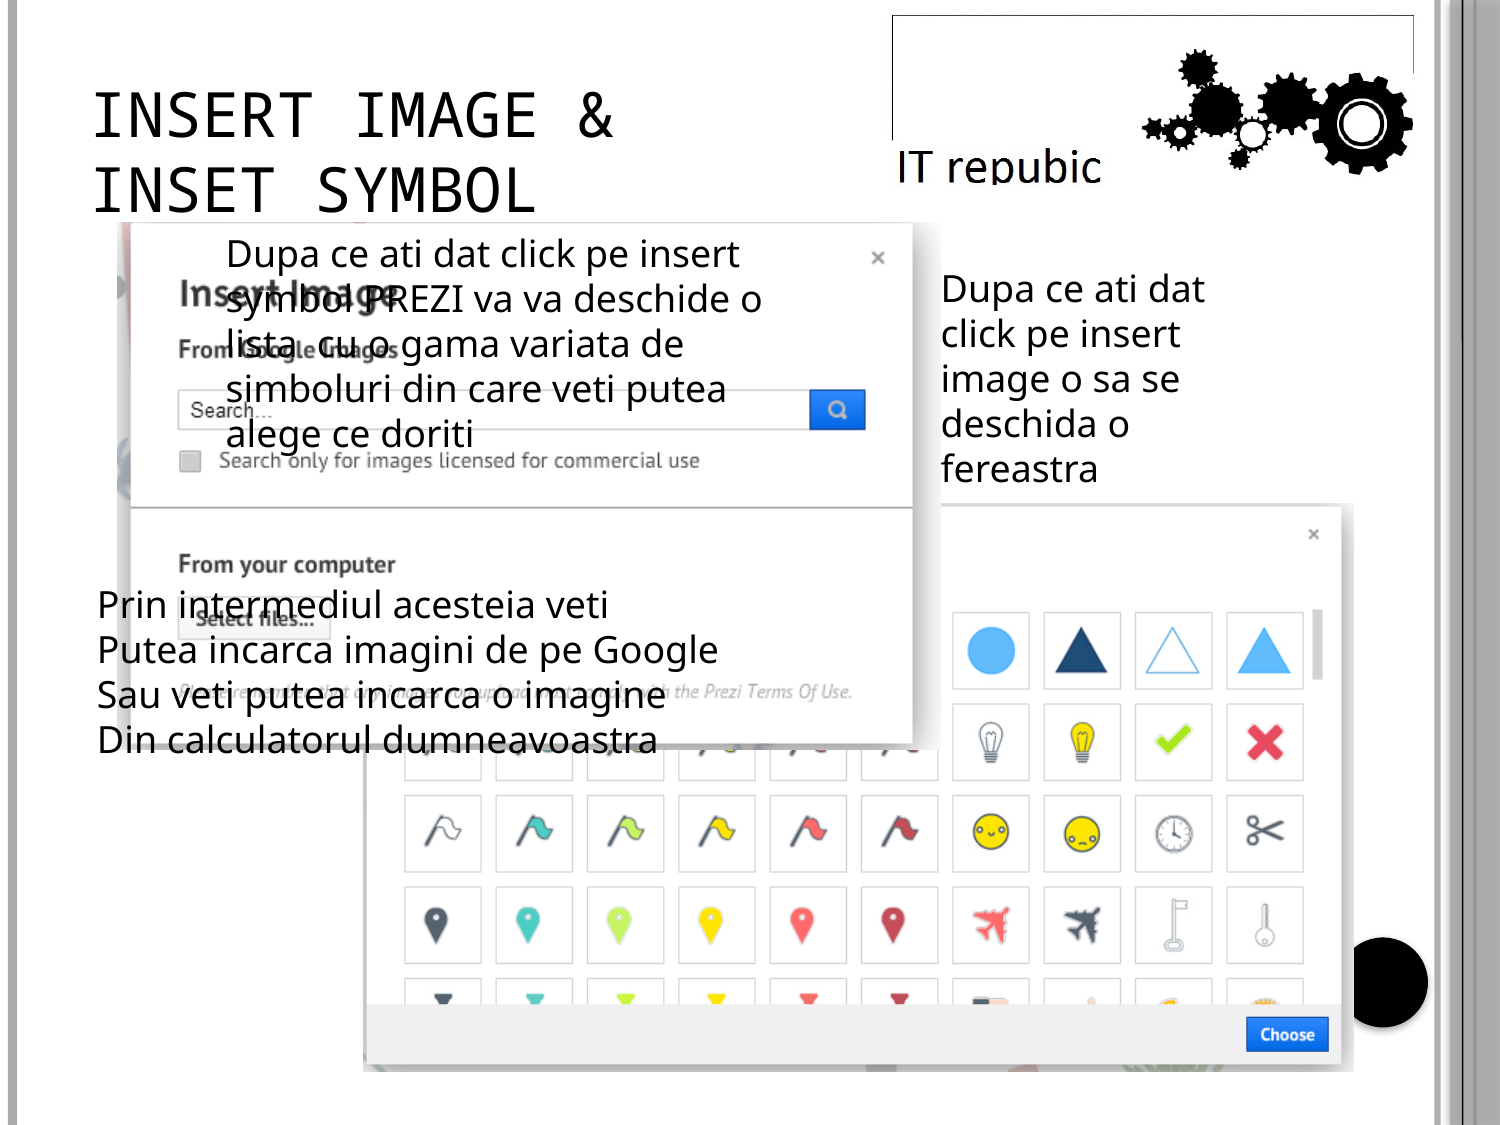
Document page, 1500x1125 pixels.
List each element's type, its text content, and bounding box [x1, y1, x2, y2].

picture [116, 222, 1354, 1072]
title Insert image & Inset symbol [75, 45, 844, 233]
text_box Prin intermediul acesteia veti Putea incarca imagini de pe Google Sau veti putea incarca o imagine Din calculatorul dumneavoastra [82, 574, 356, 814]
picture [878, 0, 1429, 193]
text_box Dupa ce ati dat click pe insert image o sa se deschida o fereastra [947, 257, 1231, 498]
